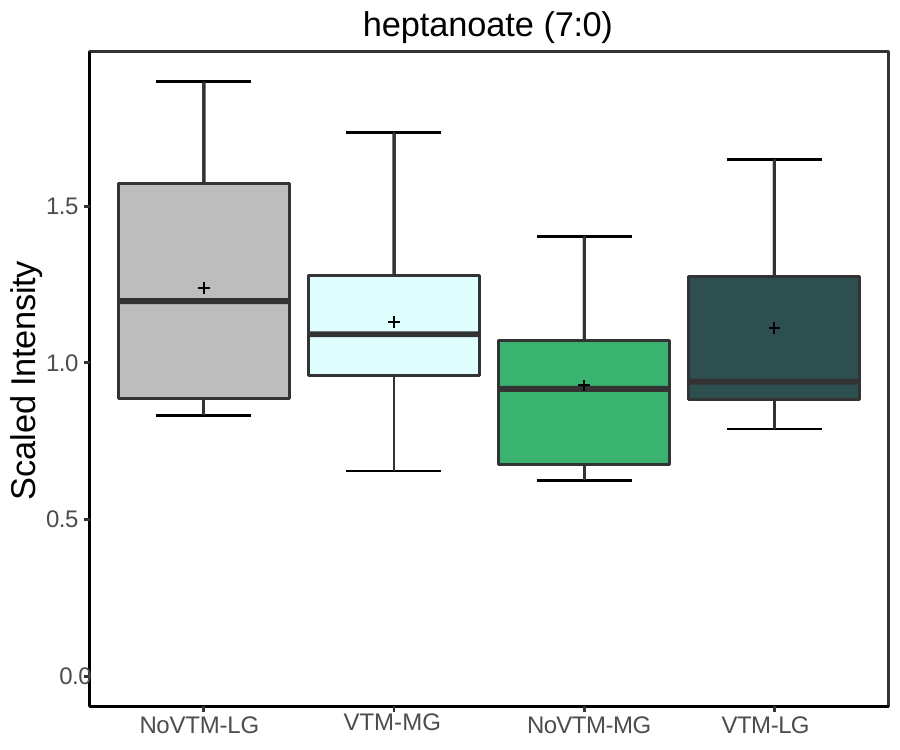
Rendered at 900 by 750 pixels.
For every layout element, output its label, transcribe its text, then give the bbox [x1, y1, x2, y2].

text_box VTM-LG [719, 721, 822, 738]
slide_number NoVTM-LG [137, 721, 280, 750]
text_box 1.0 [45, 345, 78, 376]
text_box 0.5 [44, 501, 78, 533]
text_box NoVTM-MG [525, 721, 661, 738]
text_box Scaled Intensity [1, 256, 45, 503]
text_box VTM-MG [341, 721, 443, 736]
footer 0.0 [57, 661, 95, 750]
text_box heptanoate (7:0) [360, 0, 618, 44]
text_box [83, 50, 891, 713]
text_box 1.5 [44, 188, 78, 220]
